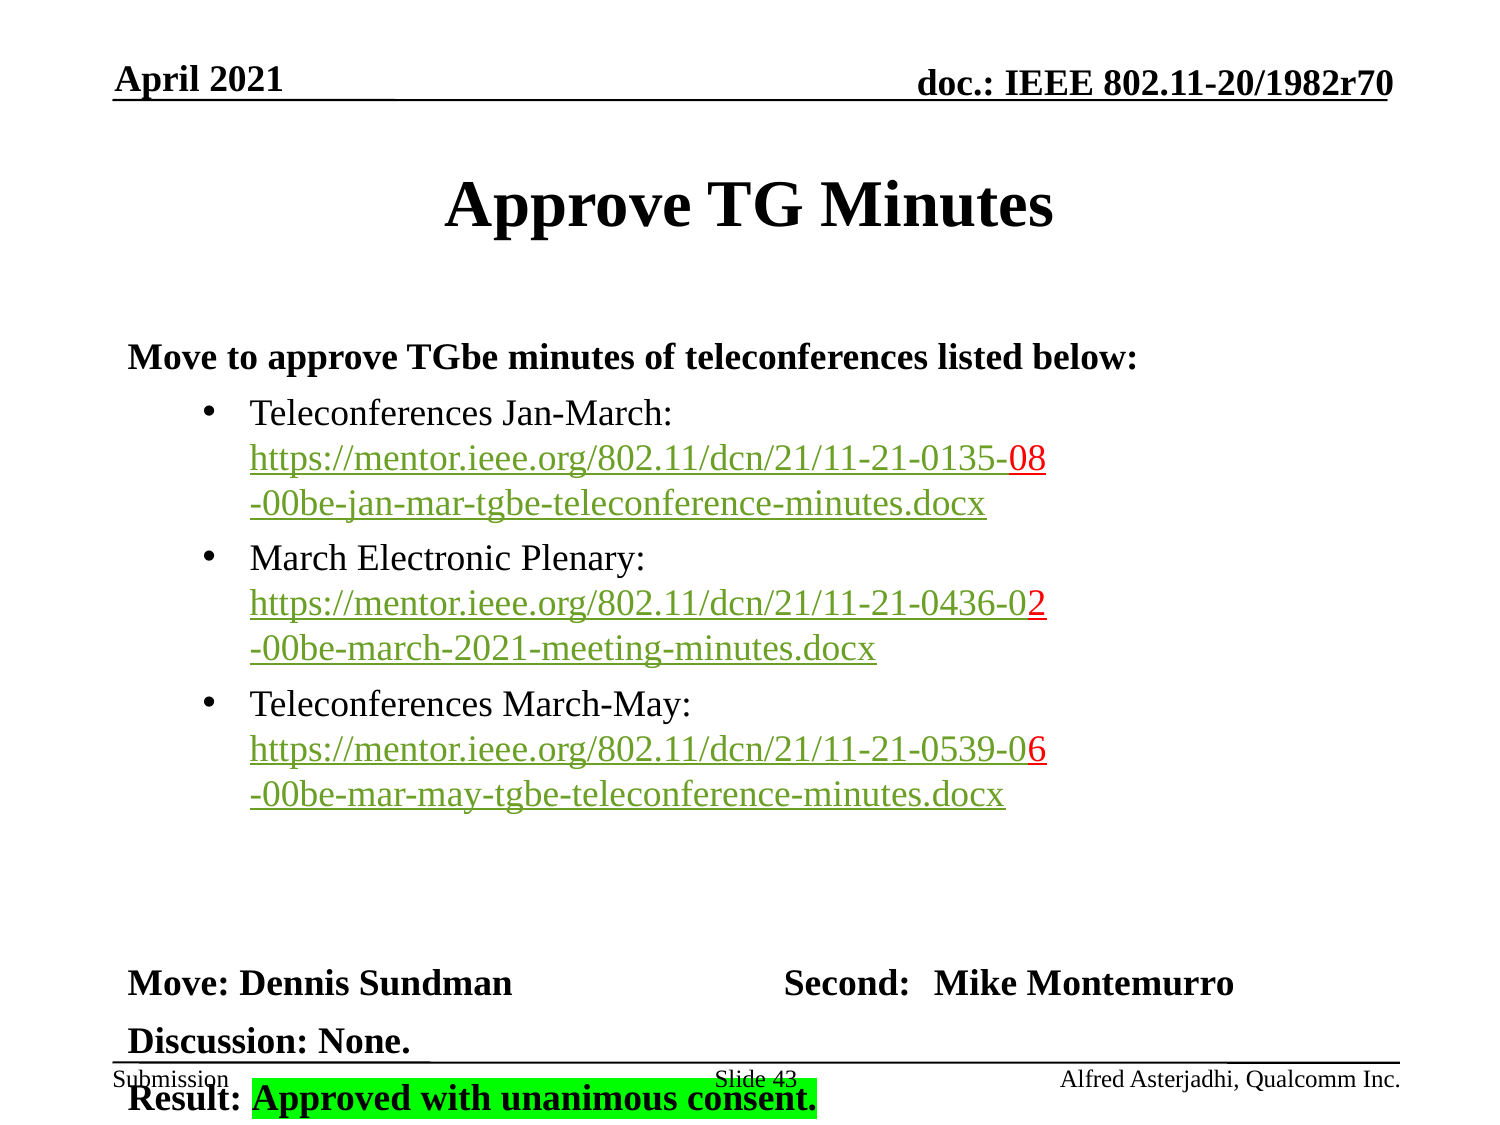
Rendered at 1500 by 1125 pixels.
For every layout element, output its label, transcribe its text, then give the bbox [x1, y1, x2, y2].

slide_number Slide 43 [712, 1061, 800, 1123]
list Move to approve TGbe minutes of teleconferences listed below: Teleconferences Jan-March: https://mentor.ieee.org/802.11/dcn/21/11-21-0135-08-00be-jan-mar-tgbe-teleconference-minutes.docx March Electronic Plenary: https://mentor.ieee.org/802.11/dcn/21/11-21-0436-02-00be-march-2021-meeting-minutes.docx Teleconferences March-May: https://mentor.ieee.org/802.11/dcn/21/11-21-0539-06-00be-mar-may-tgbe-teleconference-minutes.docx Move: Dennis Sundman Second: Mike Montemurro Discussion: None. Result: Approved with unanimous consent. [112, 324, 1388, 1000]
footer Alfred Asterjadhi, Qualcomm Inc. [878, 1061, 1402, 1093]
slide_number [114, 54, 423, 100]
title Approve TG Minutes [112, 112, 1388, 288]
